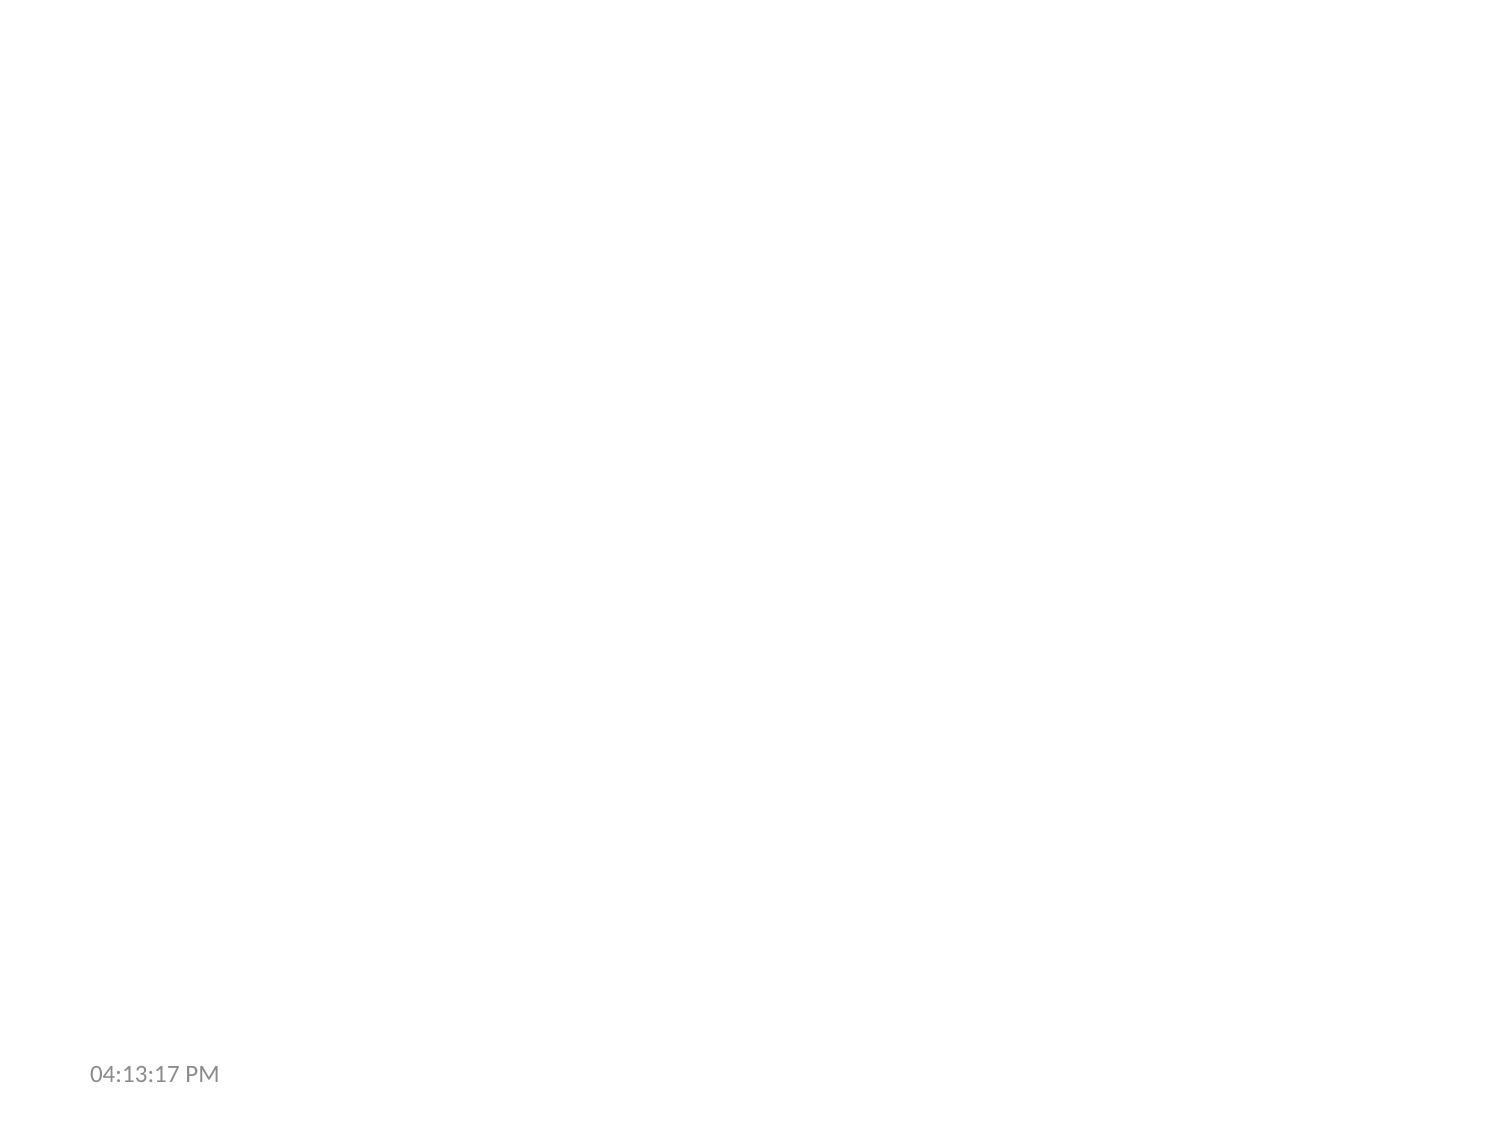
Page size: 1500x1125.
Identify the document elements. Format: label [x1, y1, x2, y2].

slide_number [75, 1042, 425, 1103]
